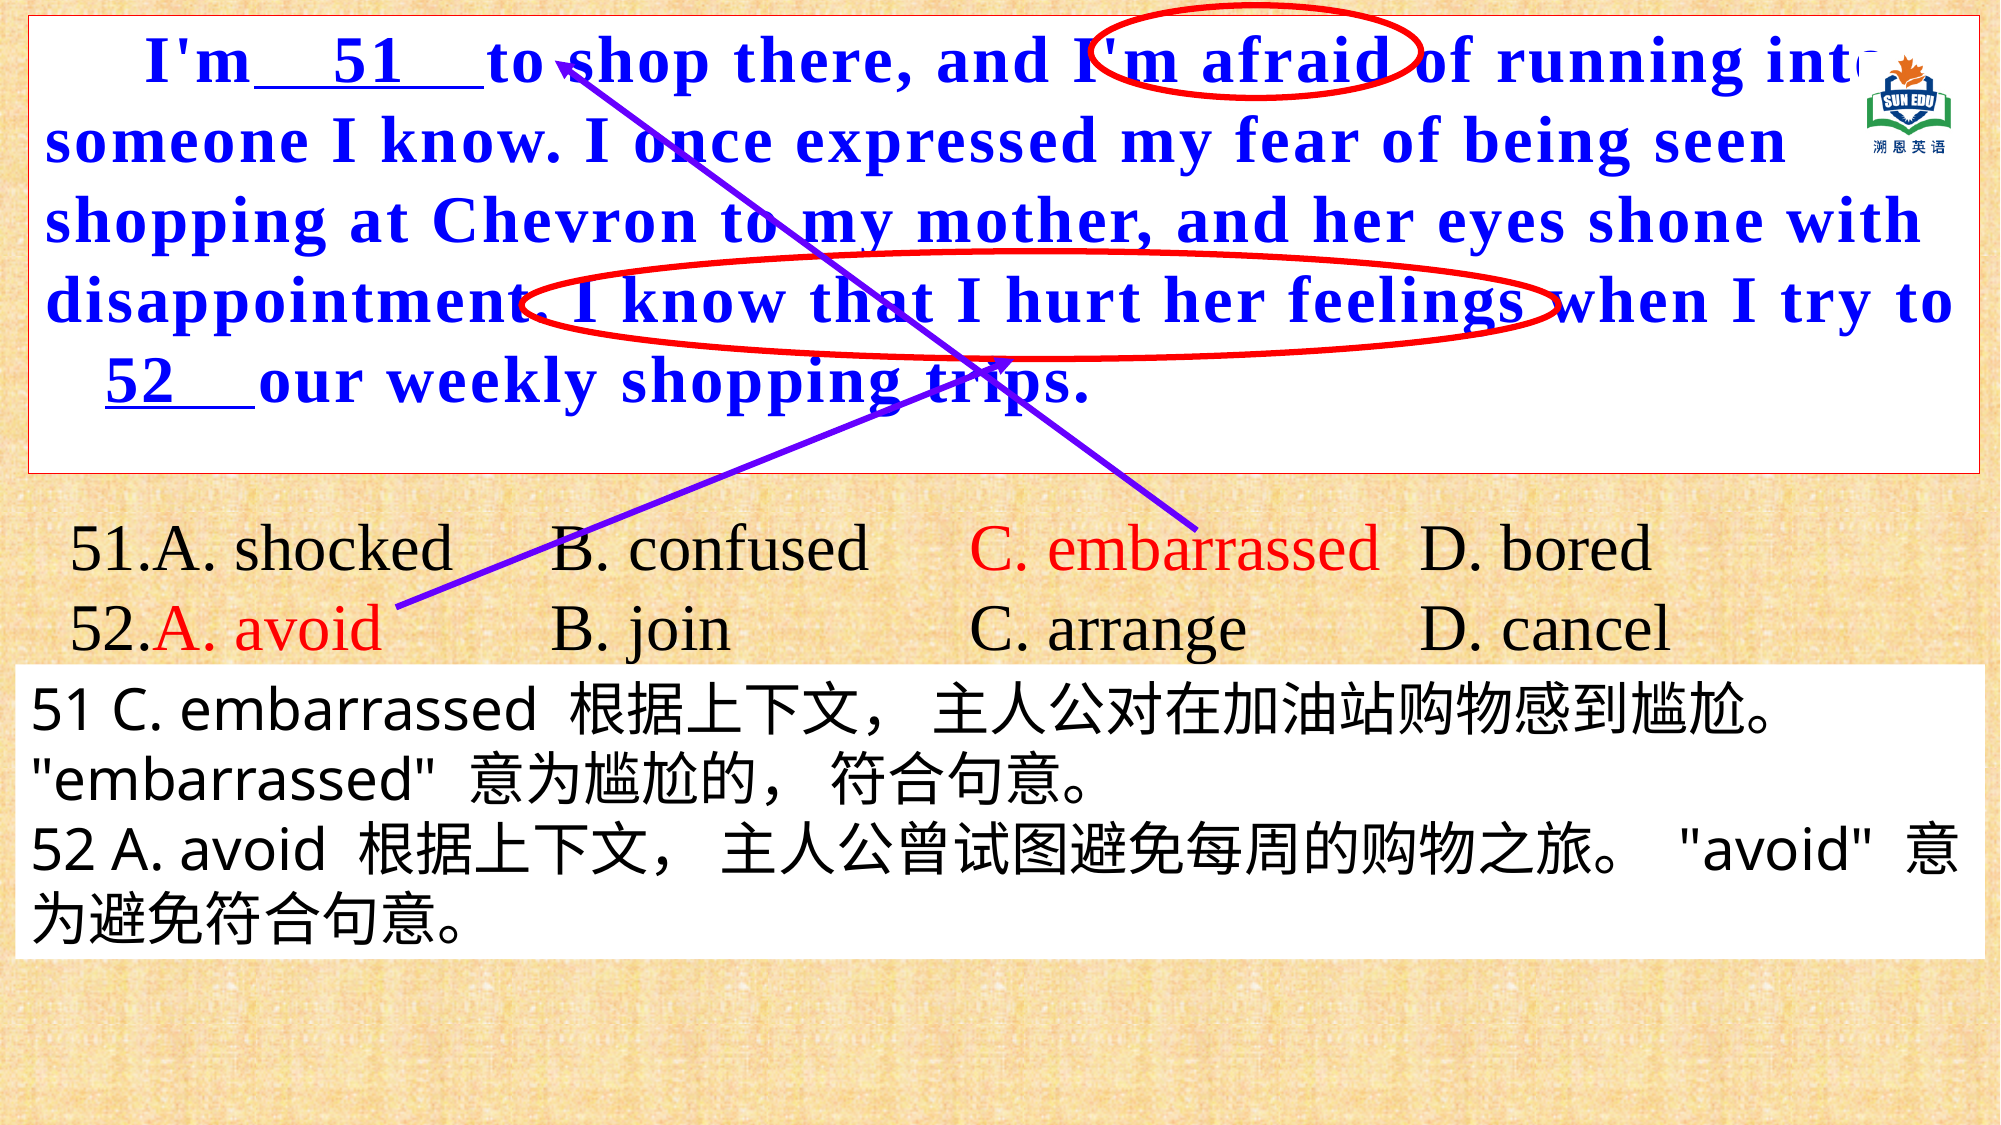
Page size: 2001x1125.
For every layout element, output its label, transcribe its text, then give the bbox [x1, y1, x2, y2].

text_box [554, 60, 981, 372]
text_box [395, 357, 1015, 608]
text_box [521, 256, 961, 359]
text_box [824, 251, 1559, 359]
text_box 51 C. embarrassed 根据上下文， 主人公对在加油站购物感到尴尬。 "embarrassed" 意为尴尬的， 符合句意。 52 A. avoid 根据上下文， 主人公曾试图避免每周的购物之旅。 "avoid" 意为避免符合句意。 [15, 664, 1985, 960]
text_box 51.A. shocked B. confused C. embarrassed D. bored 52.A. avoid B. join C. arrange D. cancel [54, 496, 1955, 664]
text_box [1090, 5, 1422, 98]
picture [0, 0, 2001, 1125]
text_box I'm 51 to shop there, and I'm afraid of running into someone I know. I once expressed my fear of being seen shopping at Chevron to my mother, and her eyes shone with disappointment. I know that I hurt her feelings when I try to 52 our weekly shopping trips. [28, 15, 1980, 474]
